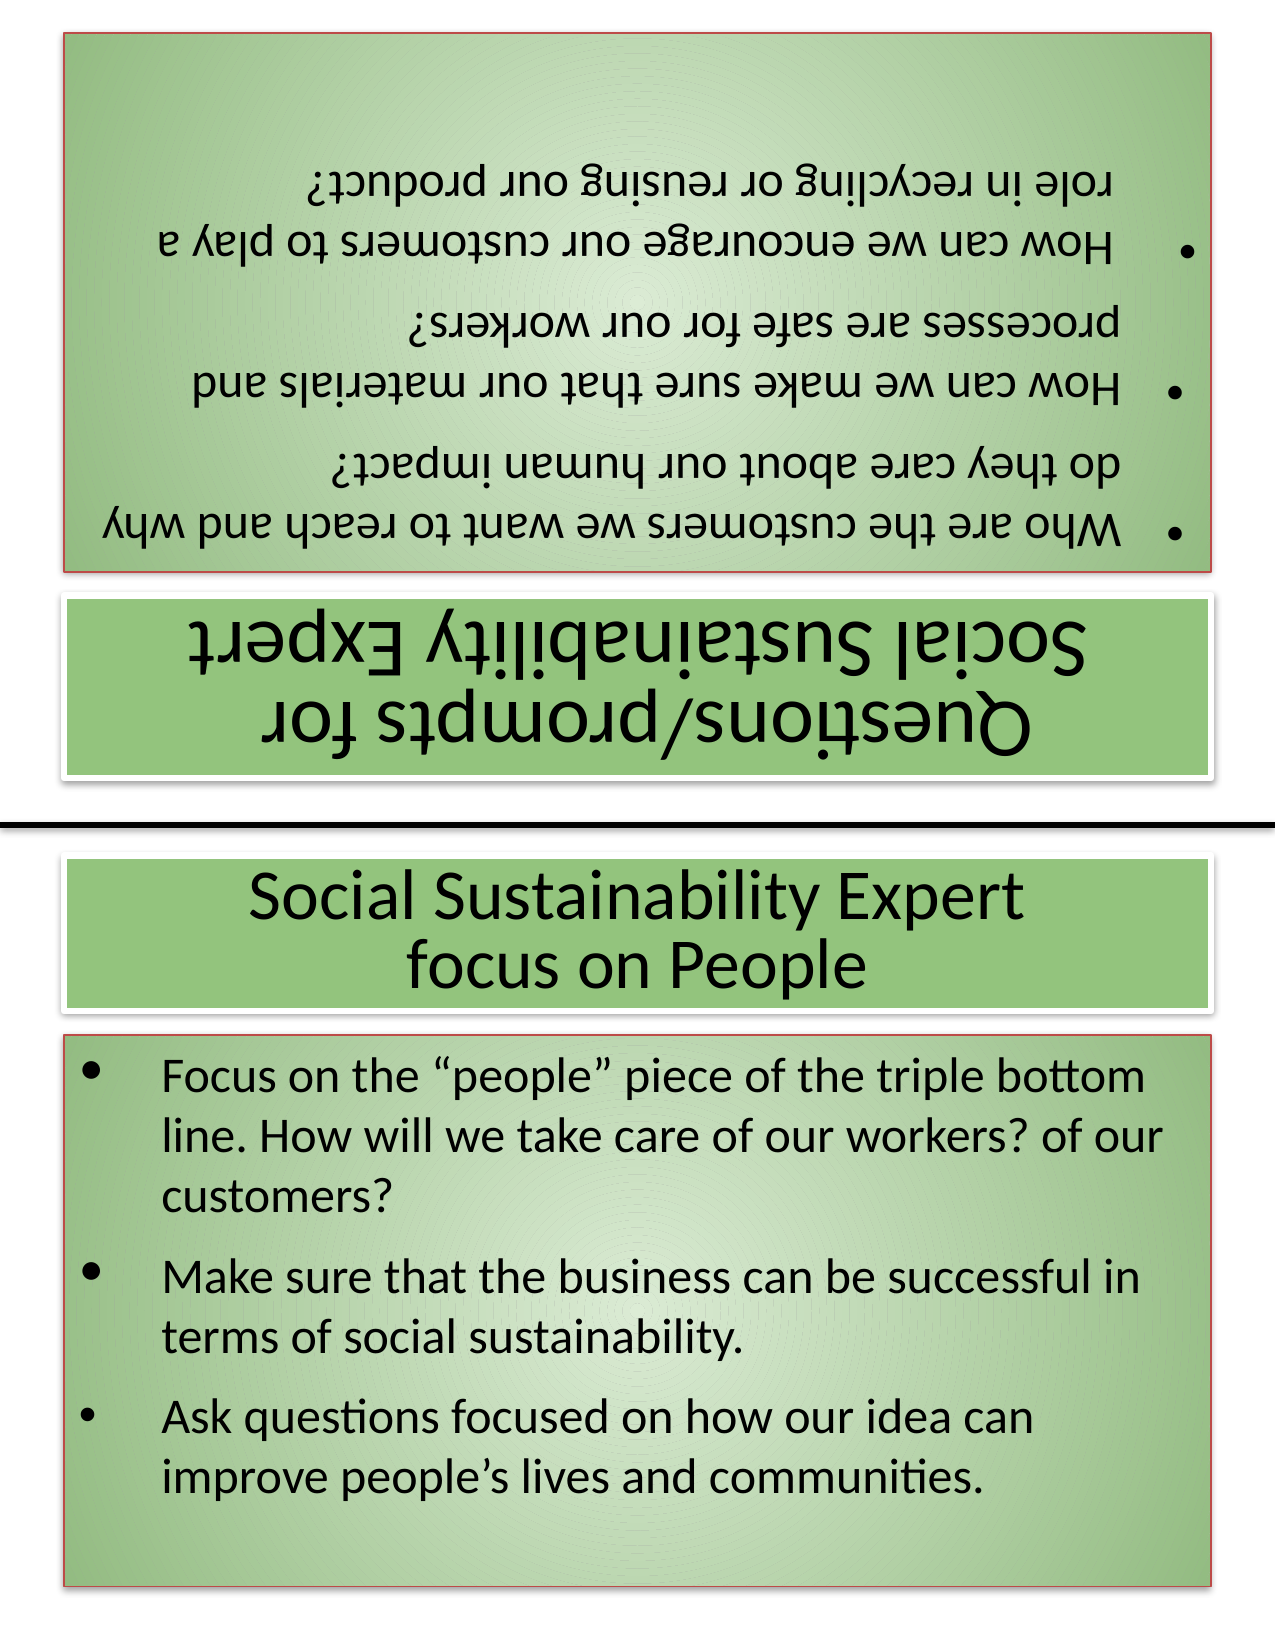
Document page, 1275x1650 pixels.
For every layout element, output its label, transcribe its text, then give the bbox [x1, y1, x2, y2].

text_box Questions/prompts for Social Sustainability Expert [63, 595, 1212, 779]
title Social Sustainability Expert focus on People [63, 855, 1212, 1012]
list Focus on the “people” piece of the triple bottom line. How will we take care of our workers? of our customers? Make sure that the business can be successful in terms of social sustainability. Ask questions focused on how our idea can improve people’s lives and communities. [63, 1034, 1212, 1587]
text_box Who are the customers we want to reach and why do they care about our human impact? How can we make sure that our materials and processes are safe for our workers? How can we encourage our customers to play a role in recycling or reusing our product? [63, 32, 1212, 572]
